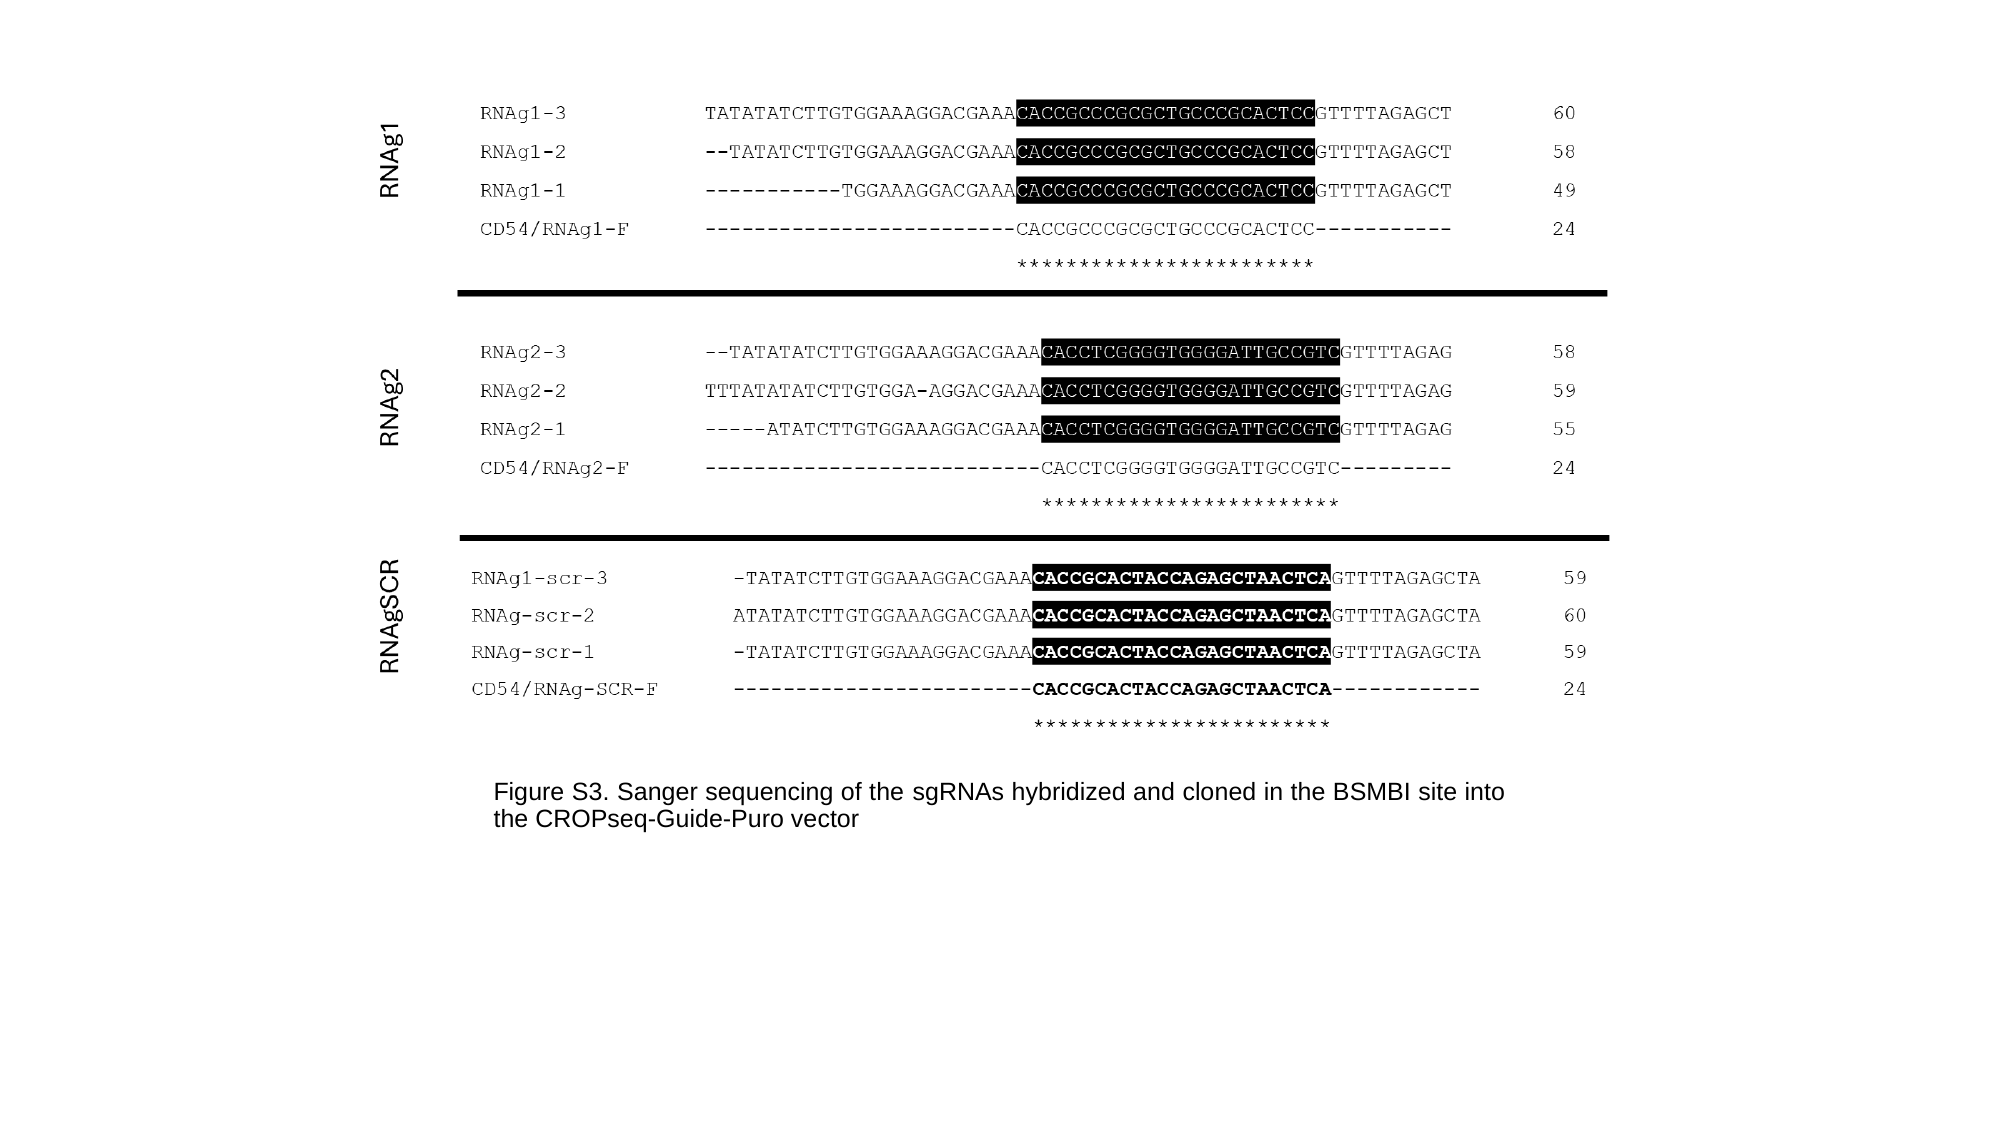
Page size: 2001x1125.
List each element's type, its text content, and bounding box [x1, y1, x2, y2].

title Figure S3. Sanger sequencing of the sgRNAs hybridized and cloned in the BSMBI site into the CROPseq-Guide-Puro vector [478, 782, 1522, 861]
picture [363, 92, 1637, 782]
